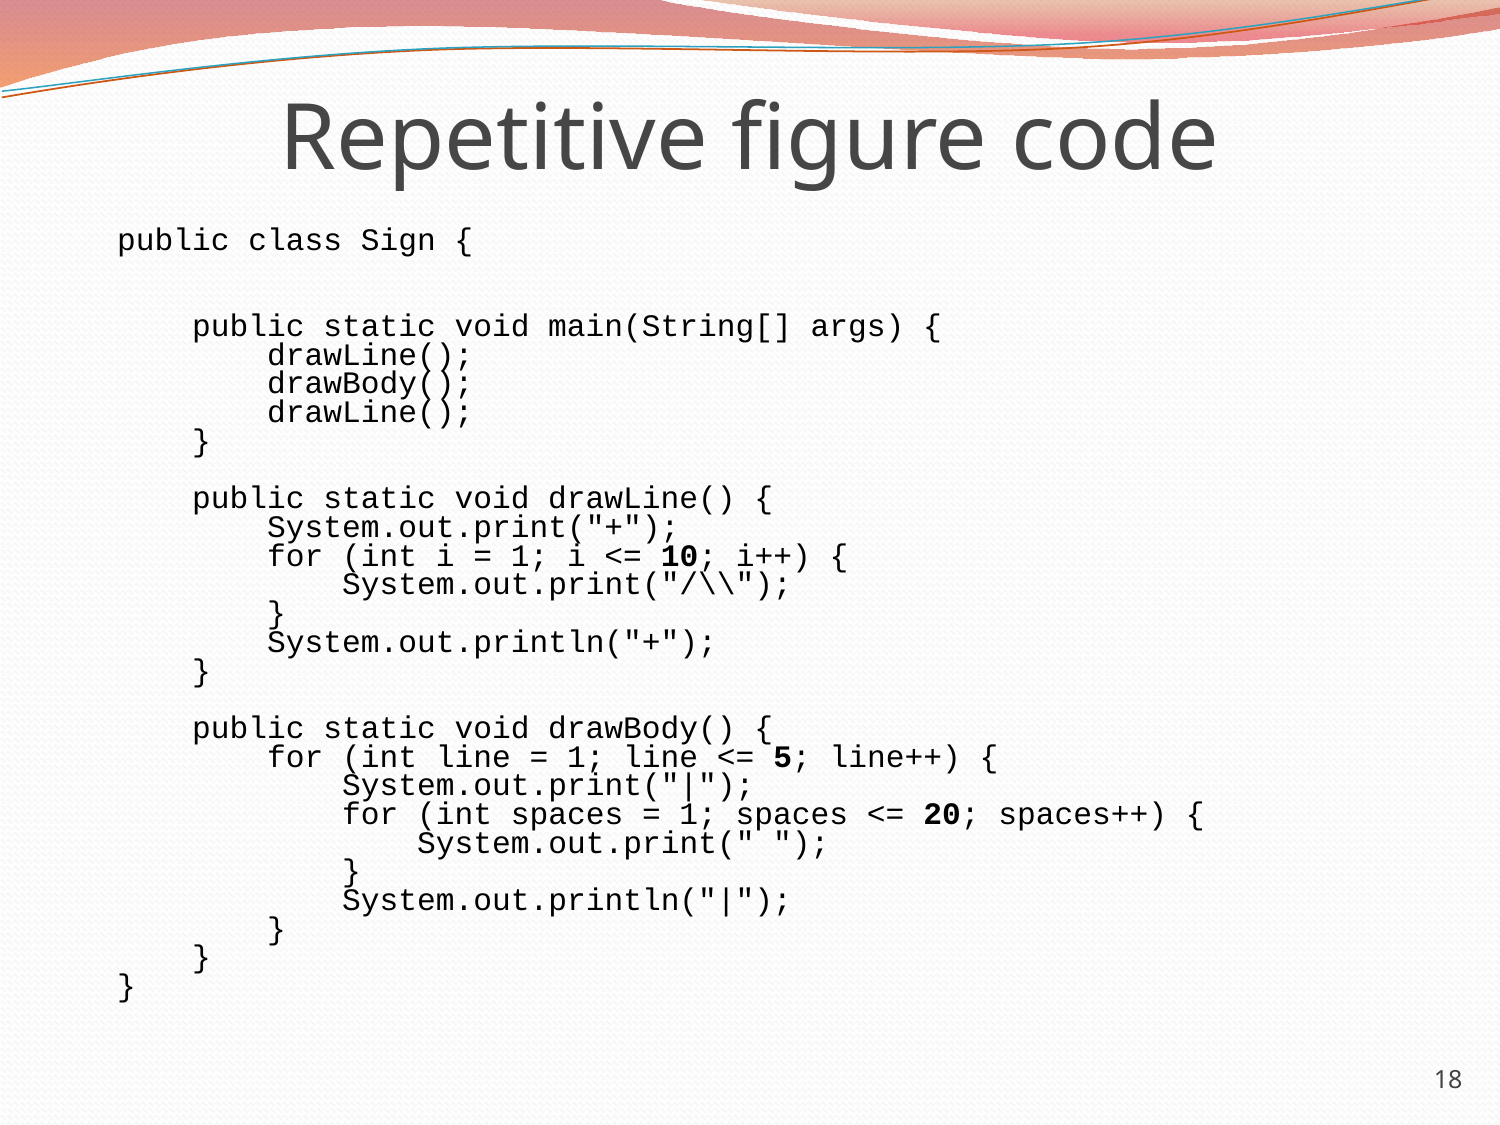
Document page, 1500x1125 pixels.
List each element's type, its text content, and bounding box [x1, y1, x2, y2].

title Repetitive figure code [75, 72, 1425, 188]
list public class Sign { public static void main(String[] args) { drawLine(); drawBody(); drawLine(); } public static void drawLine() { System.out.print("+"); for (int i = 1; i <= 10; i++) { System.out.print("/\\"); } System.out.println("+"); } public static void drawBody() { for (int line = 1; line <= 5; line++) { System.out.print("|"); for (int spaces = 1; spaces <= 20; spaces++) { System.out.print(" "); } System.out.println("|"); } } } [37, 224, 1500, 1075]
